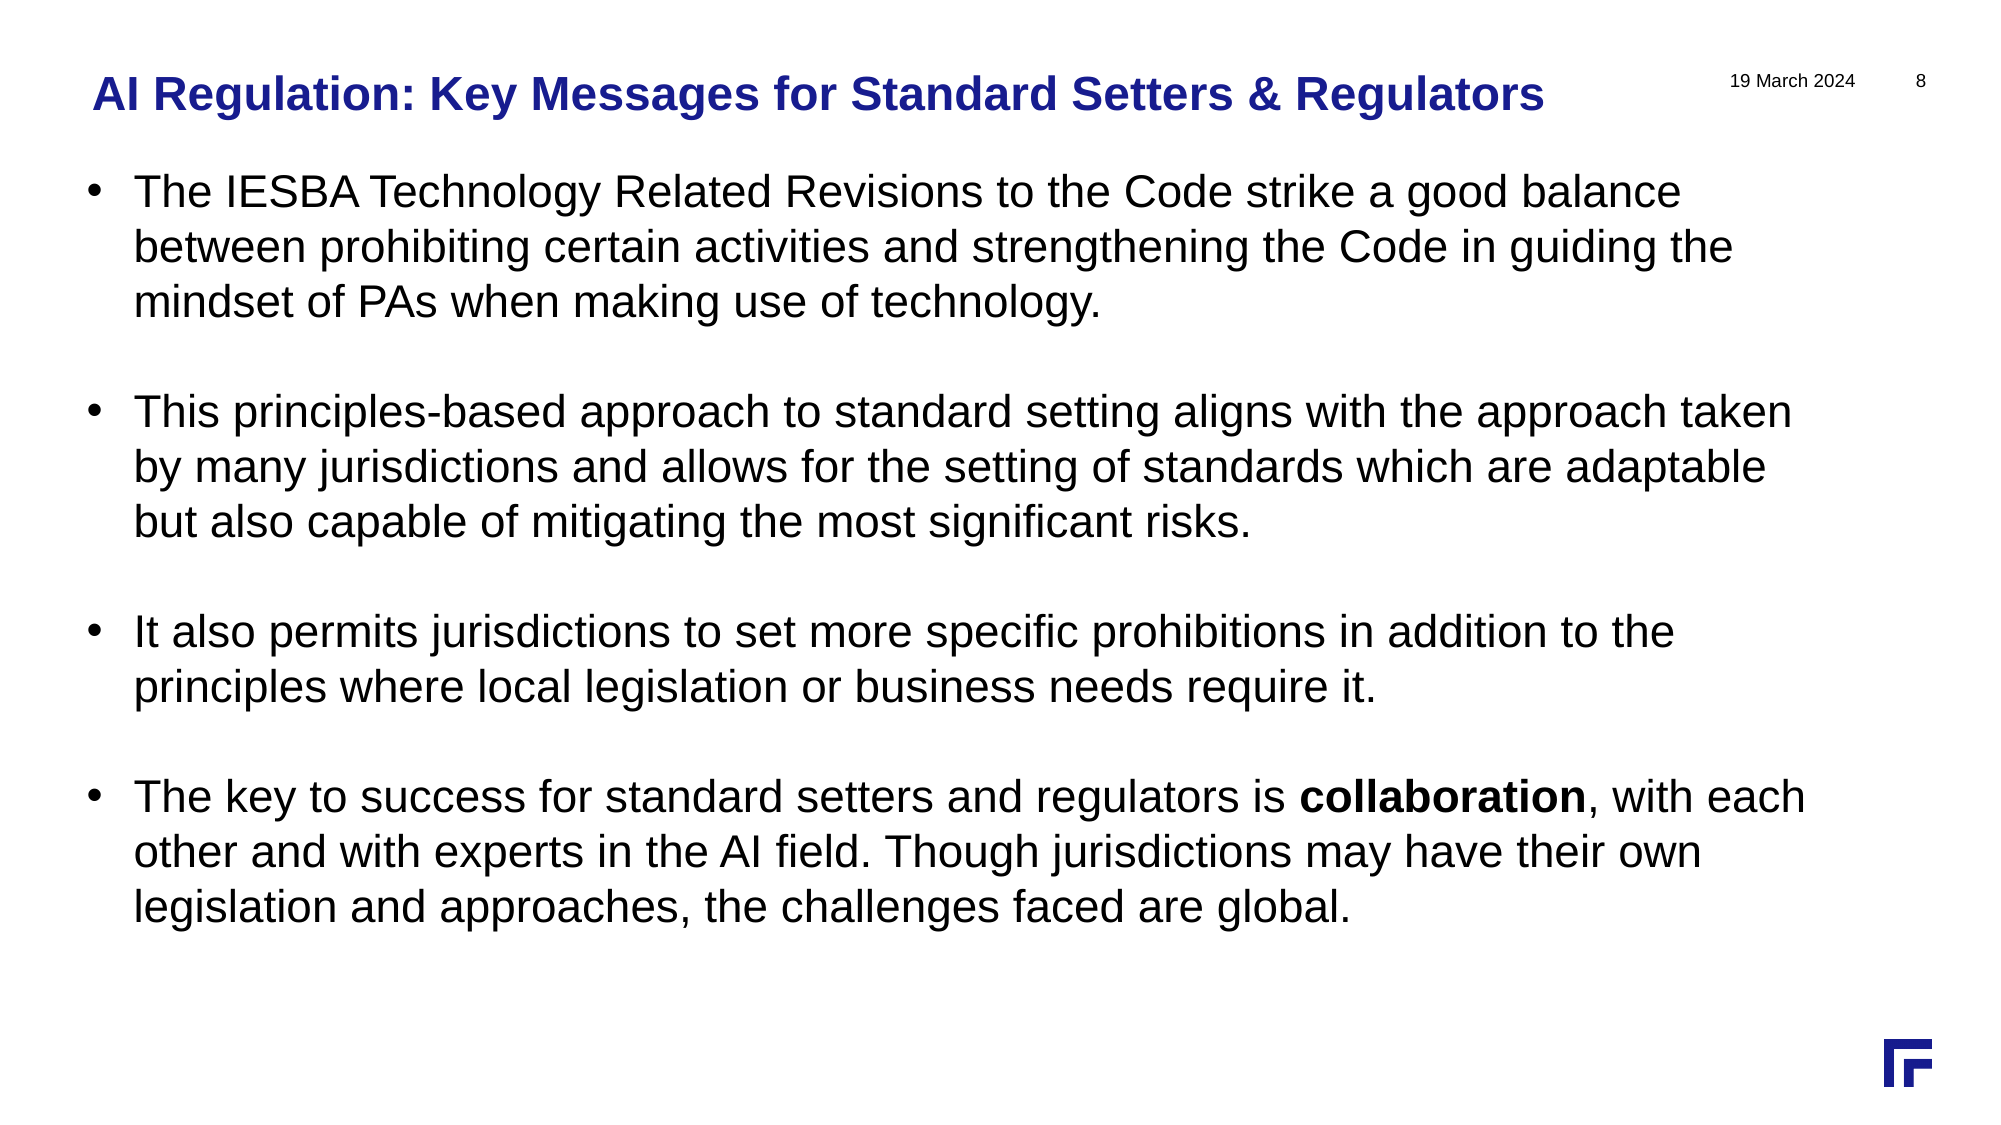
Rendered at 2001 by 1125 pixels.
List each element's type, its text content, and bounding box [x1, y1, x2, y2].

slide_number 8 [1866, 62, 1927, 123]
picture [1884, 1039, 1932, 1087]
text_box The IESBA Technology Related Revisions to the Code strike a good balance between prohibiting certain activities and strengthening the Code in guiding the mindset of PAs when making use of technology. This principles-based approach to standard setting aligns with the approach taken by many jurisdictions and allows for the setting of standards which are adaptable but also capable of mitigating the most significant risks. It also permits jurisdictions to set more specific prohibitions in addition to the principles where local legislation or business needs require it. The key to success for standard setters and regulators is collaboration, with each other and with experts in the AI field. Though jurisdictions may have their own legislation and approaches, the challenges faced are global. [71, 154, 1847, 940]
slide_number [1660, 62, 1856, 123]
title AI Regulation: Key Messages for Standard Setters & Regulators [91, 62, 1564, 154]
